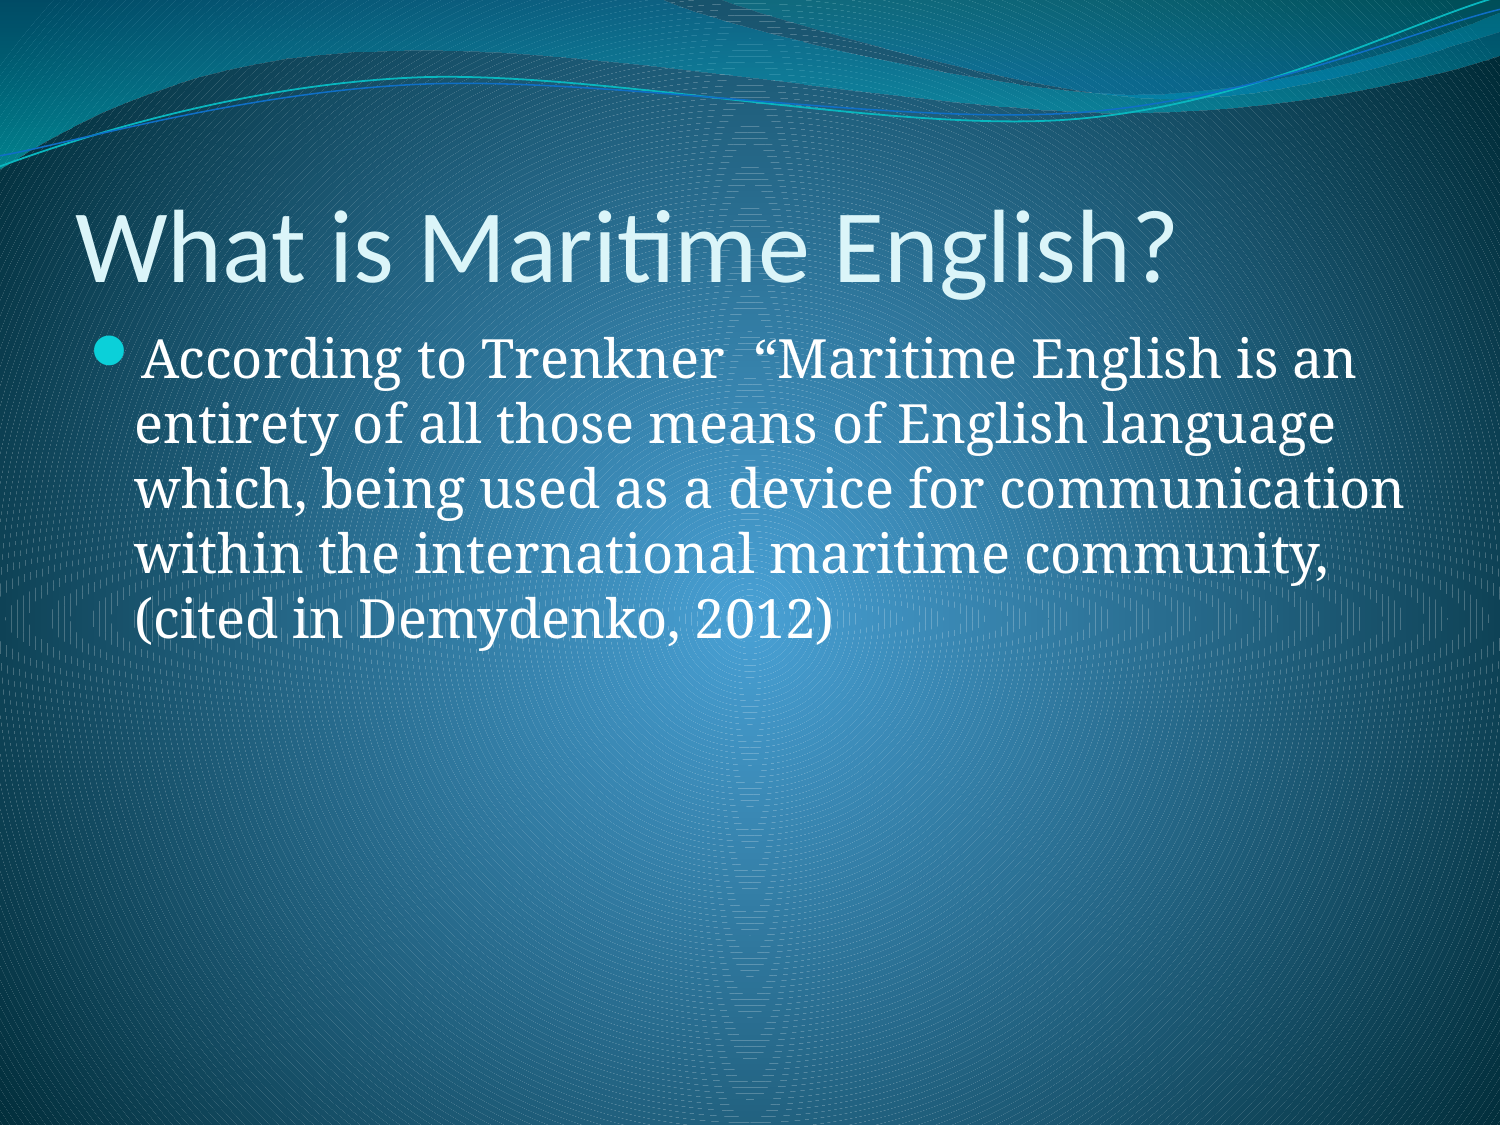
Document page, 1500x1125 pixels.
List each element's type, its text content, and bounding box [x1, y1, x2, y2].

title What is Maritime English? [75, 115, 1425, 303]
list According to Trenkner “Maritime English is an entirety of all those means of English language which, being used as a device for communication within the international maritime community, (cited in Demydenko, 2012) [75, 317, 1425, 1038]
